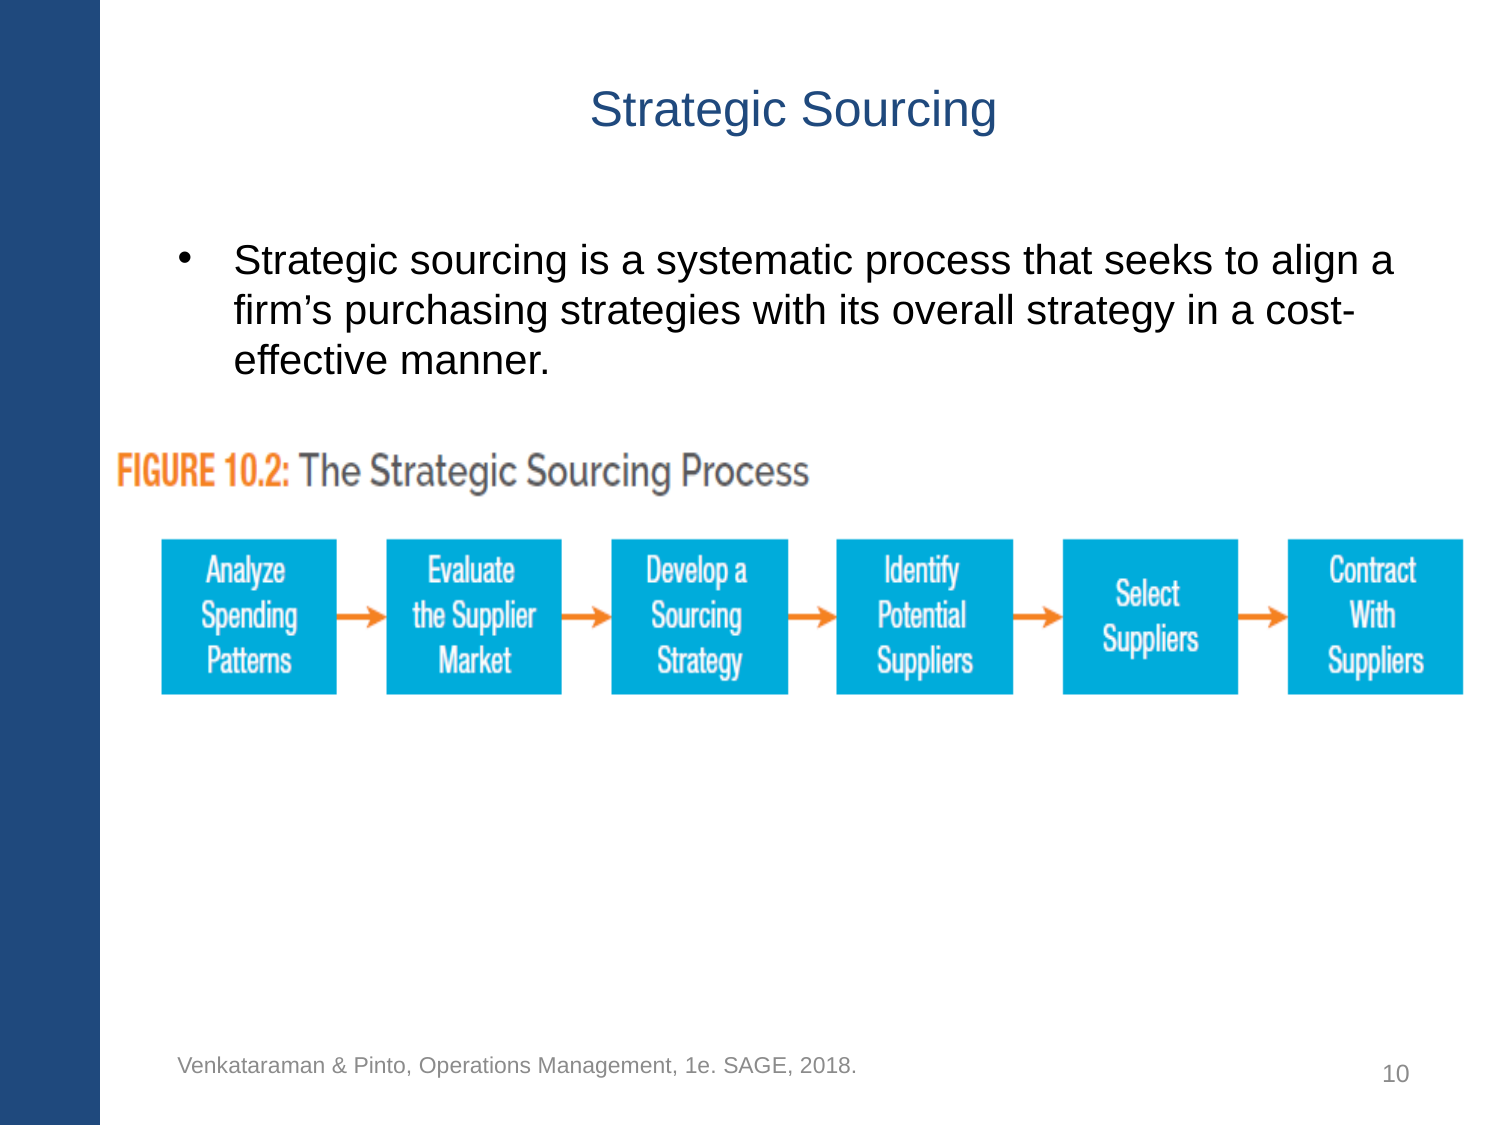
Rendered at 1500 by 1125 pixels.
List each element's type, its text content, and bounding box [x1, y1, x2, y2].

list Strategic sourcing is a systematic process that seeks to align a firm’s purchasing strategies with its overall strategy in a cost-effective manner. [162, 224, 1425, 410]
footer Venkataraman & Pinto, Operations Management, 1e. SAGE, 2018. [162, 1042, 1313, 1103]
title Strategic Sourcing [162, 37, 1425, 175]
slide_number 10 [1350, 1042, 1425, 1103]
picture [112, 412, 1487, 751]
